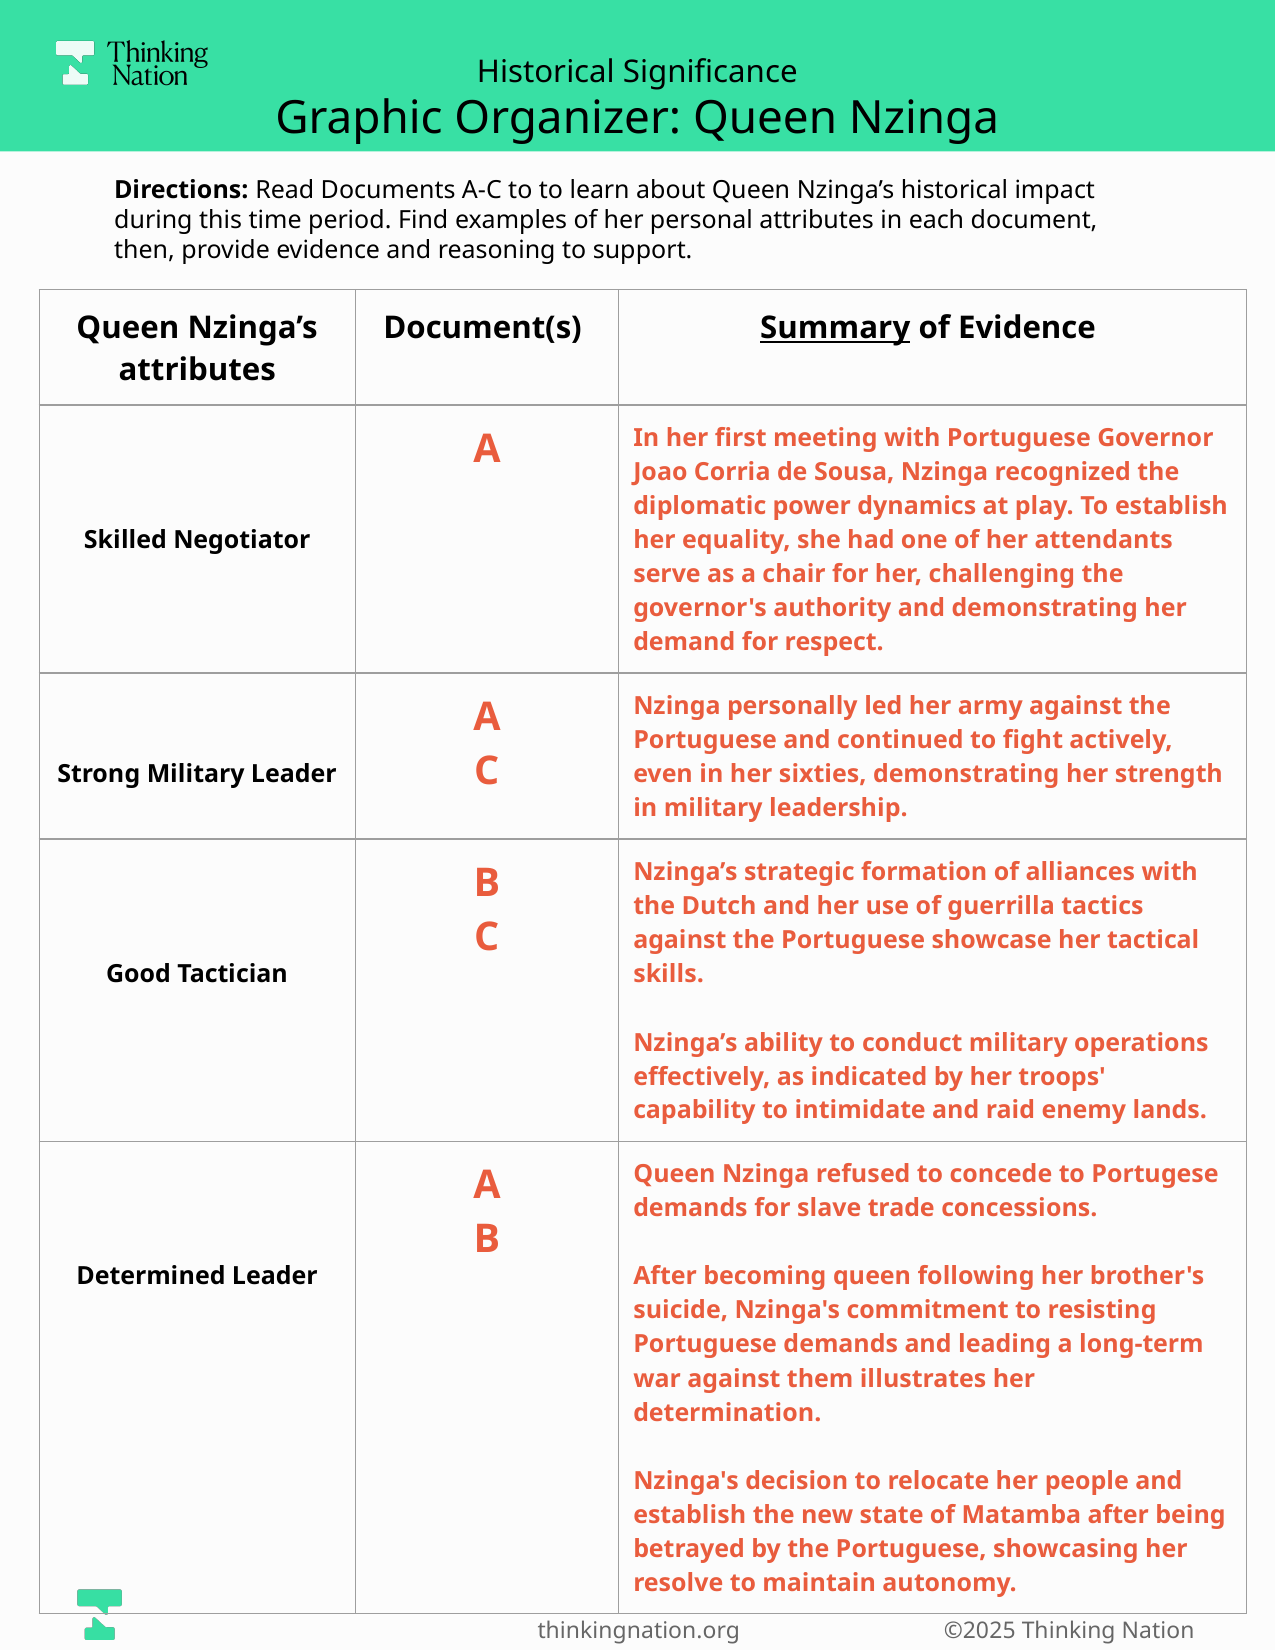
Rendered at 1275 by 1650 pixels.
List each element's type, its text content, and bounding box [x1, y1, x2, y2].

table_cell In her first meeting with Portuguese Governor Joao Corria de Sousa, Nzinga recognized the diplomatic power dynamics at play. To establish her equality, she had one of her attendants serve as a chair for her, challenging the governor's authority and demonstrating her demand for respect. [619, 406, 1246, 672]
text_box [62, 180, 1211, 289]
table_header Queen Nzinga’s attributes [40, 290, 355, 404]
table_cell Nzinga’s strategic formation of alliances with the Dutch and her use of guerrilla tactics against the Portuguese showcase her tactical skills. Nzinga’s ability to conduct military operations effectively, as indicated by her troops' capability to intimidate and raid enemy lands. [619, 840, 1246, 1141]
picture [63, 1578, 135, 1650]
table_cell Nzinga personally led her army against the Portuguese and continued to fight actively, even in her sixties, demonstrating her strength in military leadership. [619, 674, 1246, 838]
table_cell A [356, 406, 618, 672]
table_cell A C [356, 674, 618, 838]
text_box thinkingnation.org [488, 1614, 790, 1650]
table_cell B C [356, 840, 618, 1141]
table_cell Good Tactician [40, 840, 355, 1141]
table_header Summary of Evidence [619, 290, 1246, 404]
table_cell Determined Leader [40, 1142, 355, 1613]
text_box ©2025 Thinking Nation [909, 1614, 1211, 1650]
table_cell Queen Nzinga refused to concede to Portugese demands for slave trade concessions. After becoming queen following her brother's suicide, Nzinga's commitment to resisting Portuguese demands and leading a long-term war against them illustrates her determination. Nzinga's decision to relocate her people and establish the new state of Matamba after being betrayed by the Portuguese, showcasing her resolve to maintain autonomy. [619, 1142, 1246, 1613]
table_cell Skilled Negotiator [40, 406, 355, 672]
text_box Historical Significance Graphic Organizer: Queen Nzinga [0, 0, 1275, 152]
table_cell A B [356, 1142, 618, 1613]
table_header Document(s) [356, 290, 618, 404]
text_box Directions: Read Documents A-C to to learn about Queen Nzinga’s historical impact during this time period. Find examples of her personal attributes in each document, then, provide evidence and reasoning to support. [99, 158, 1175, 277]
table_cell Strong Military Leader [40, 674, 355, 838]
picture [38, 26, 213, 99]
